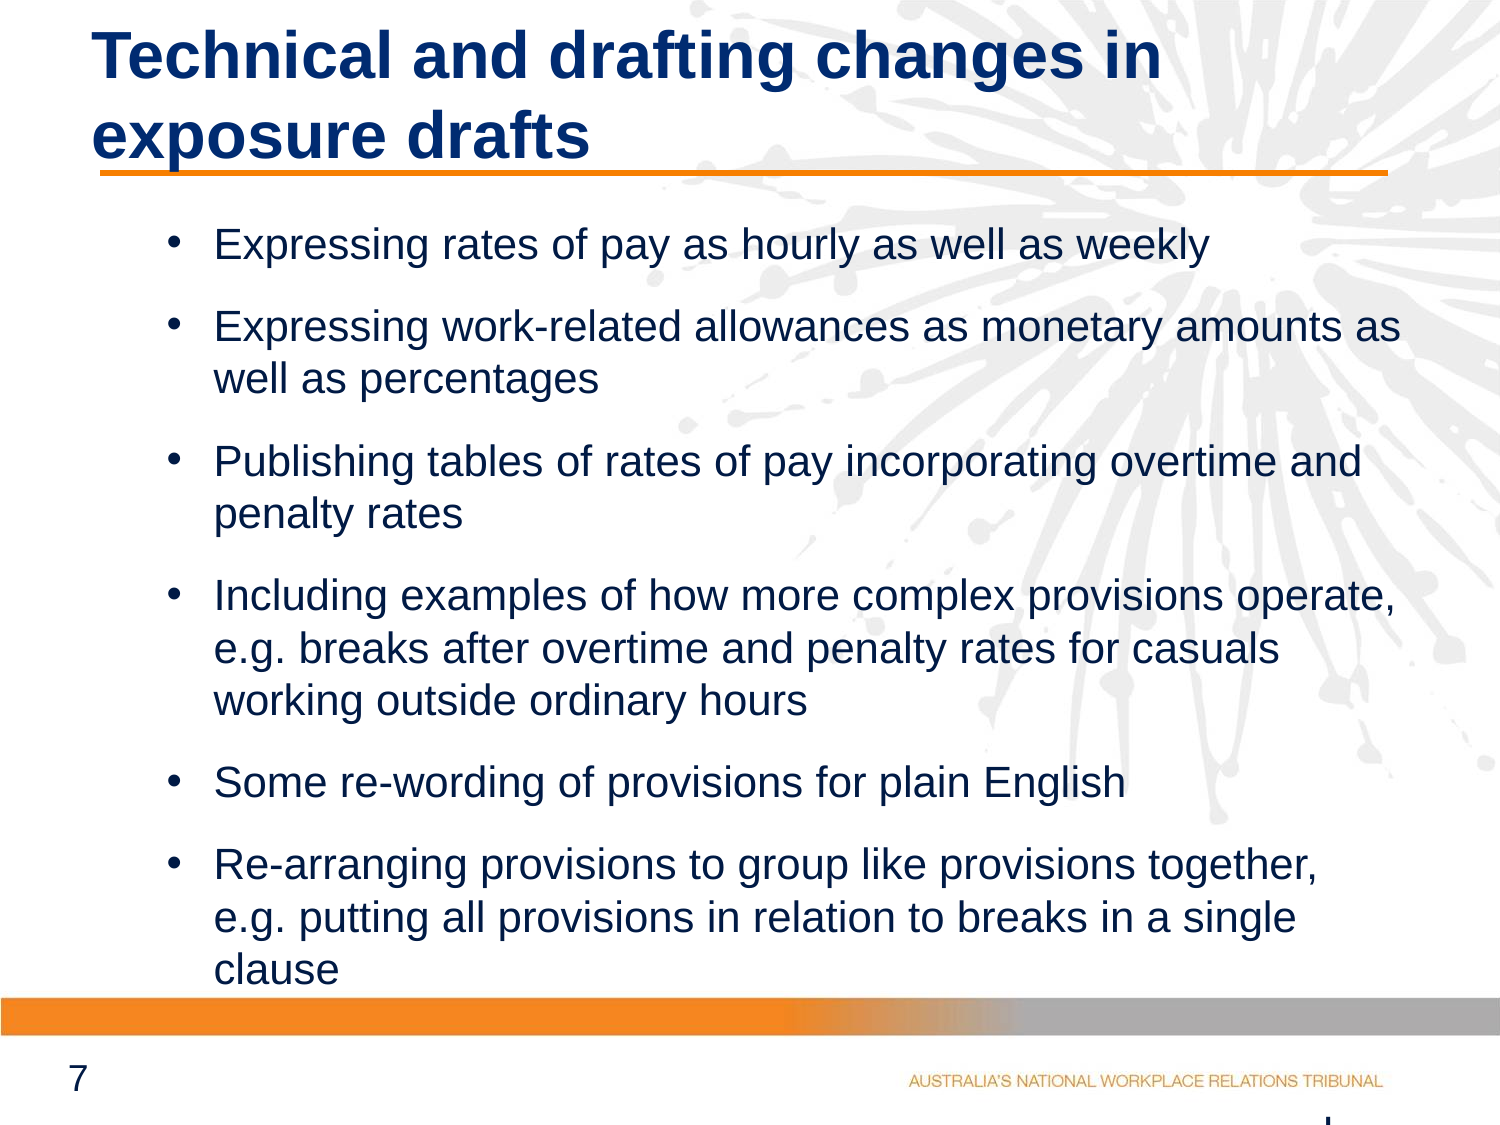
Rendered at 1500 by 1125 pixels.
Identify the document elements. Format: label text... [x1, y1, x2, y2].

list Expressing rates of pay as hourly as well as weekly Expressing work-related allowances as monetary amounts as well as percentages Publishing tables of rates of pay incorporating overtime and penalty rates Including examples of how more complex provisions operate, e.g. breaks after overtime and penalty rates for casuals working outside ordinary hours Some re-wording of provisions for plain English Re-arranging provisions to group like provisions together, e.g. putting all provisions in relation to breaks in a single clause [76, 208, 1427, 1012]
title Technical and drafting changes in exposure drafts [76, 0, 1352, 185]
slide_number 7 [53, 1046, 404, 1107]
text_box awards or [1193, 1097, 1438, 1125]
picture [0, 0, 1500, 1125]
